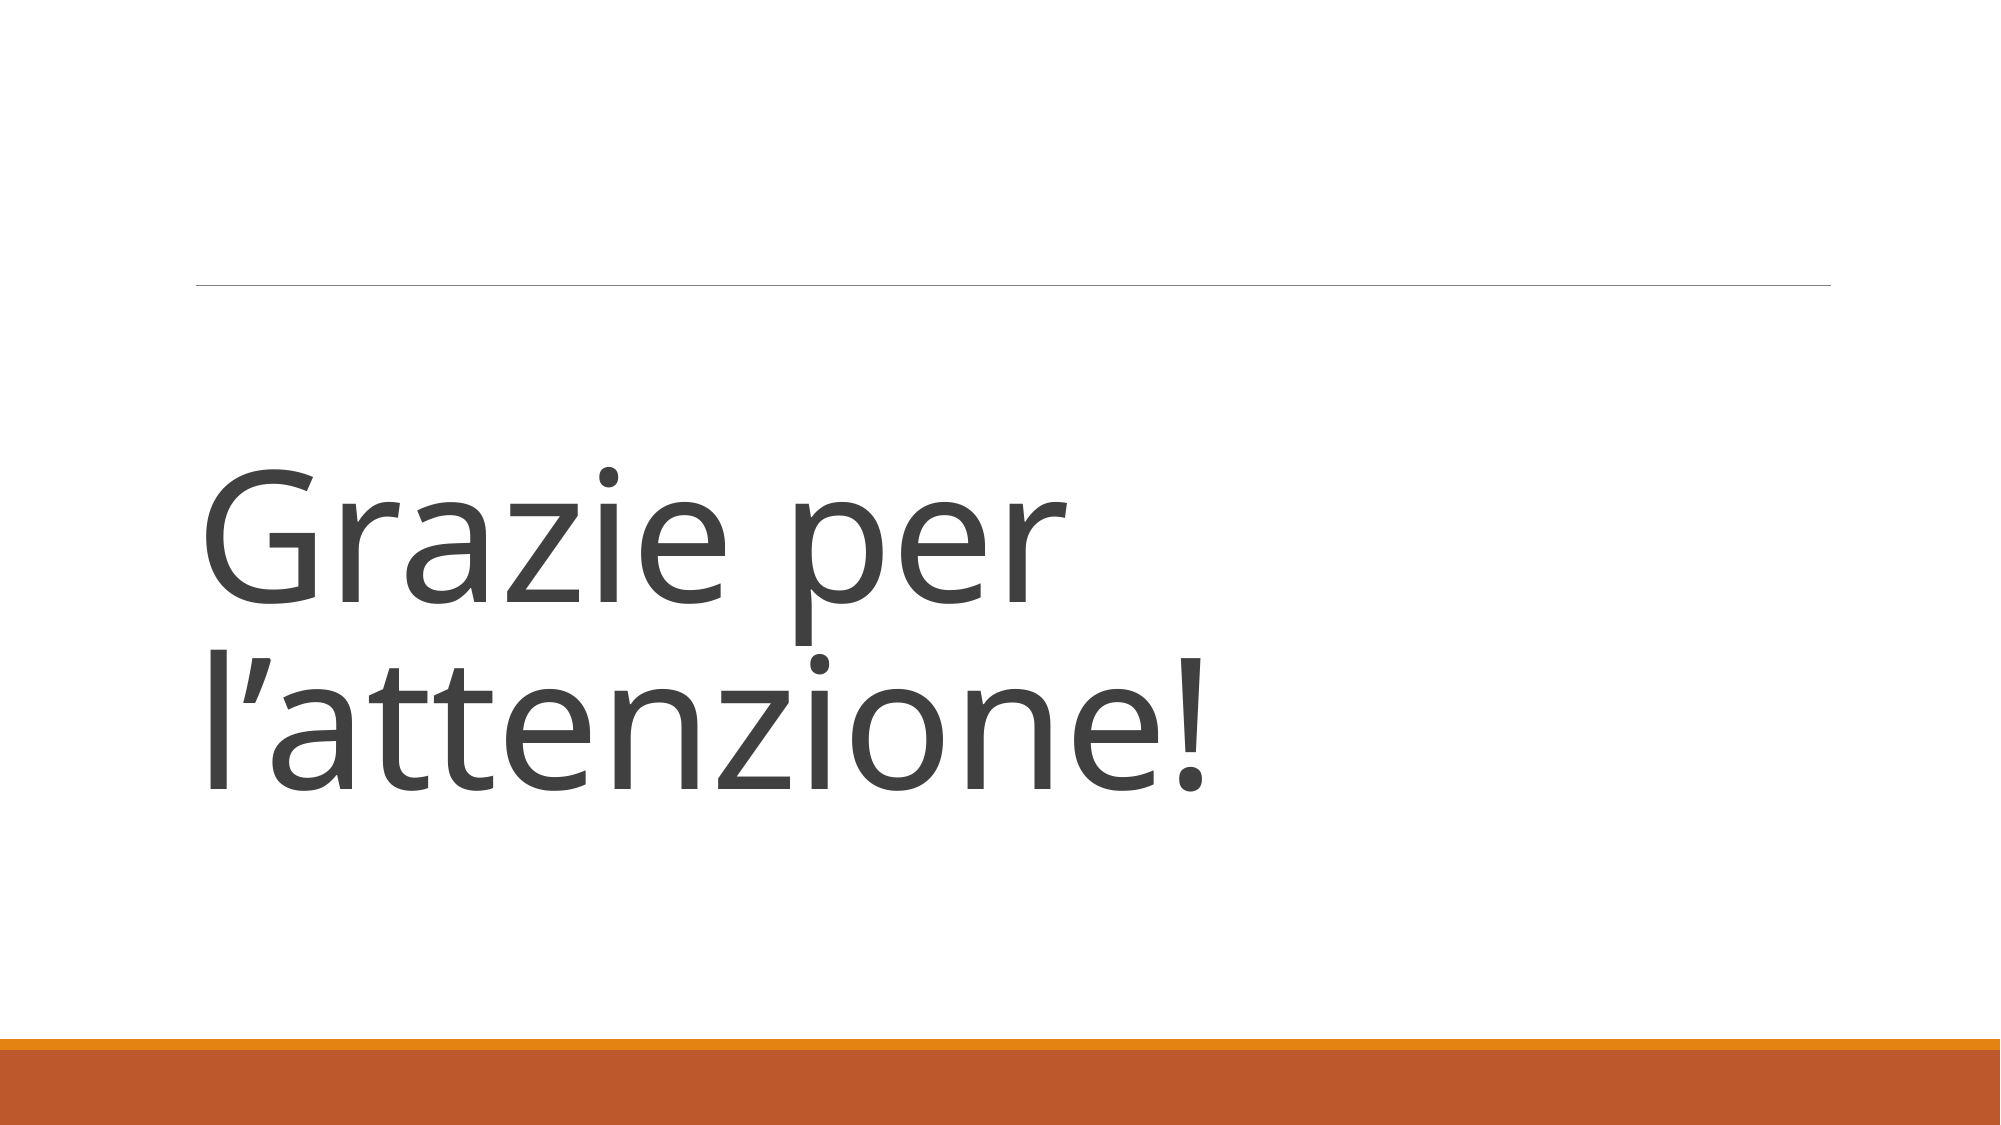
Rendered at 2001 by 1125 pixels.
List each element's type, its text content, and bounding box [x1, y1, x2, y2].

text_box Grazie per l’attenzione! [179, 370, 1848, 834]
